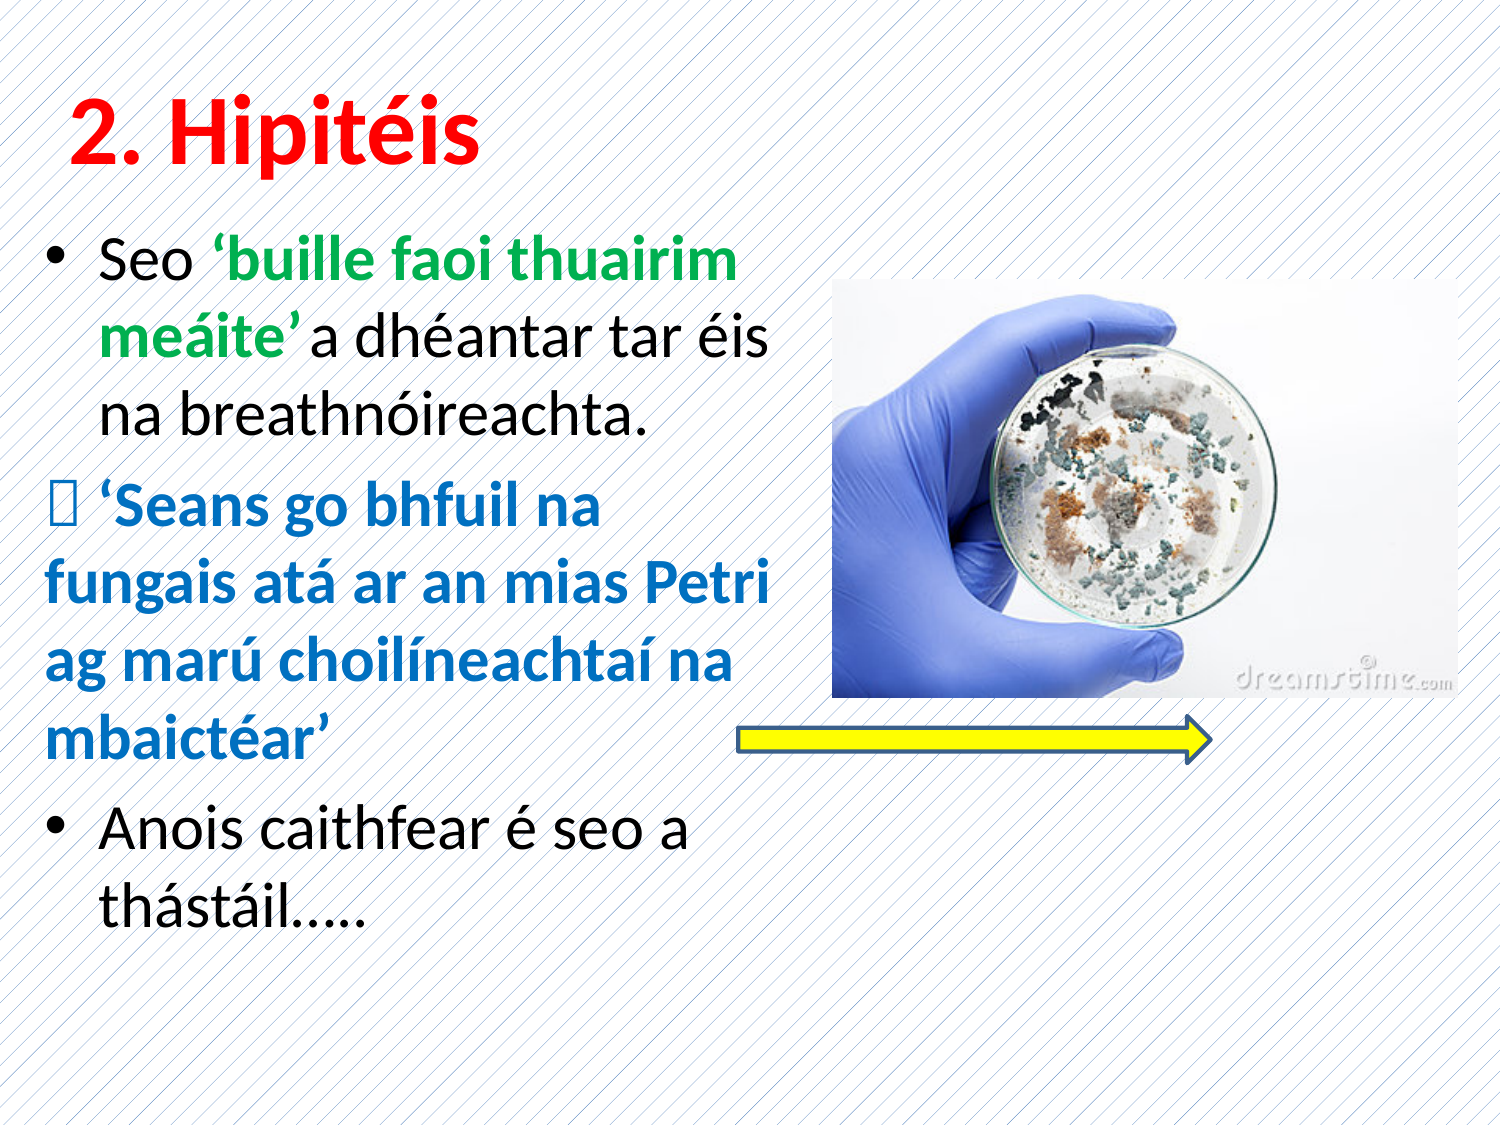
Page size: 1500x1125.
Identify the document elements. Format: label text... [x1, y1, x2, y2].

list Seo ‘buille faoi thuairim meáite’ a dhéantar tar éis na breathnóireachta.  ‘Seans go bhfuil na fungais atá ar an mias Petri ag marú choilíneachtaí na mbaictéar’ Anois caithfear é seo a thástáil….. [29, 208, 798, 1005]
picture [832, 279, 1458, 698]
text_box [736, 714, 1213, 766]
footer [512, 1042, 988, 1103]
title 2. Hipitéis [53, 30, 1404, 219]
